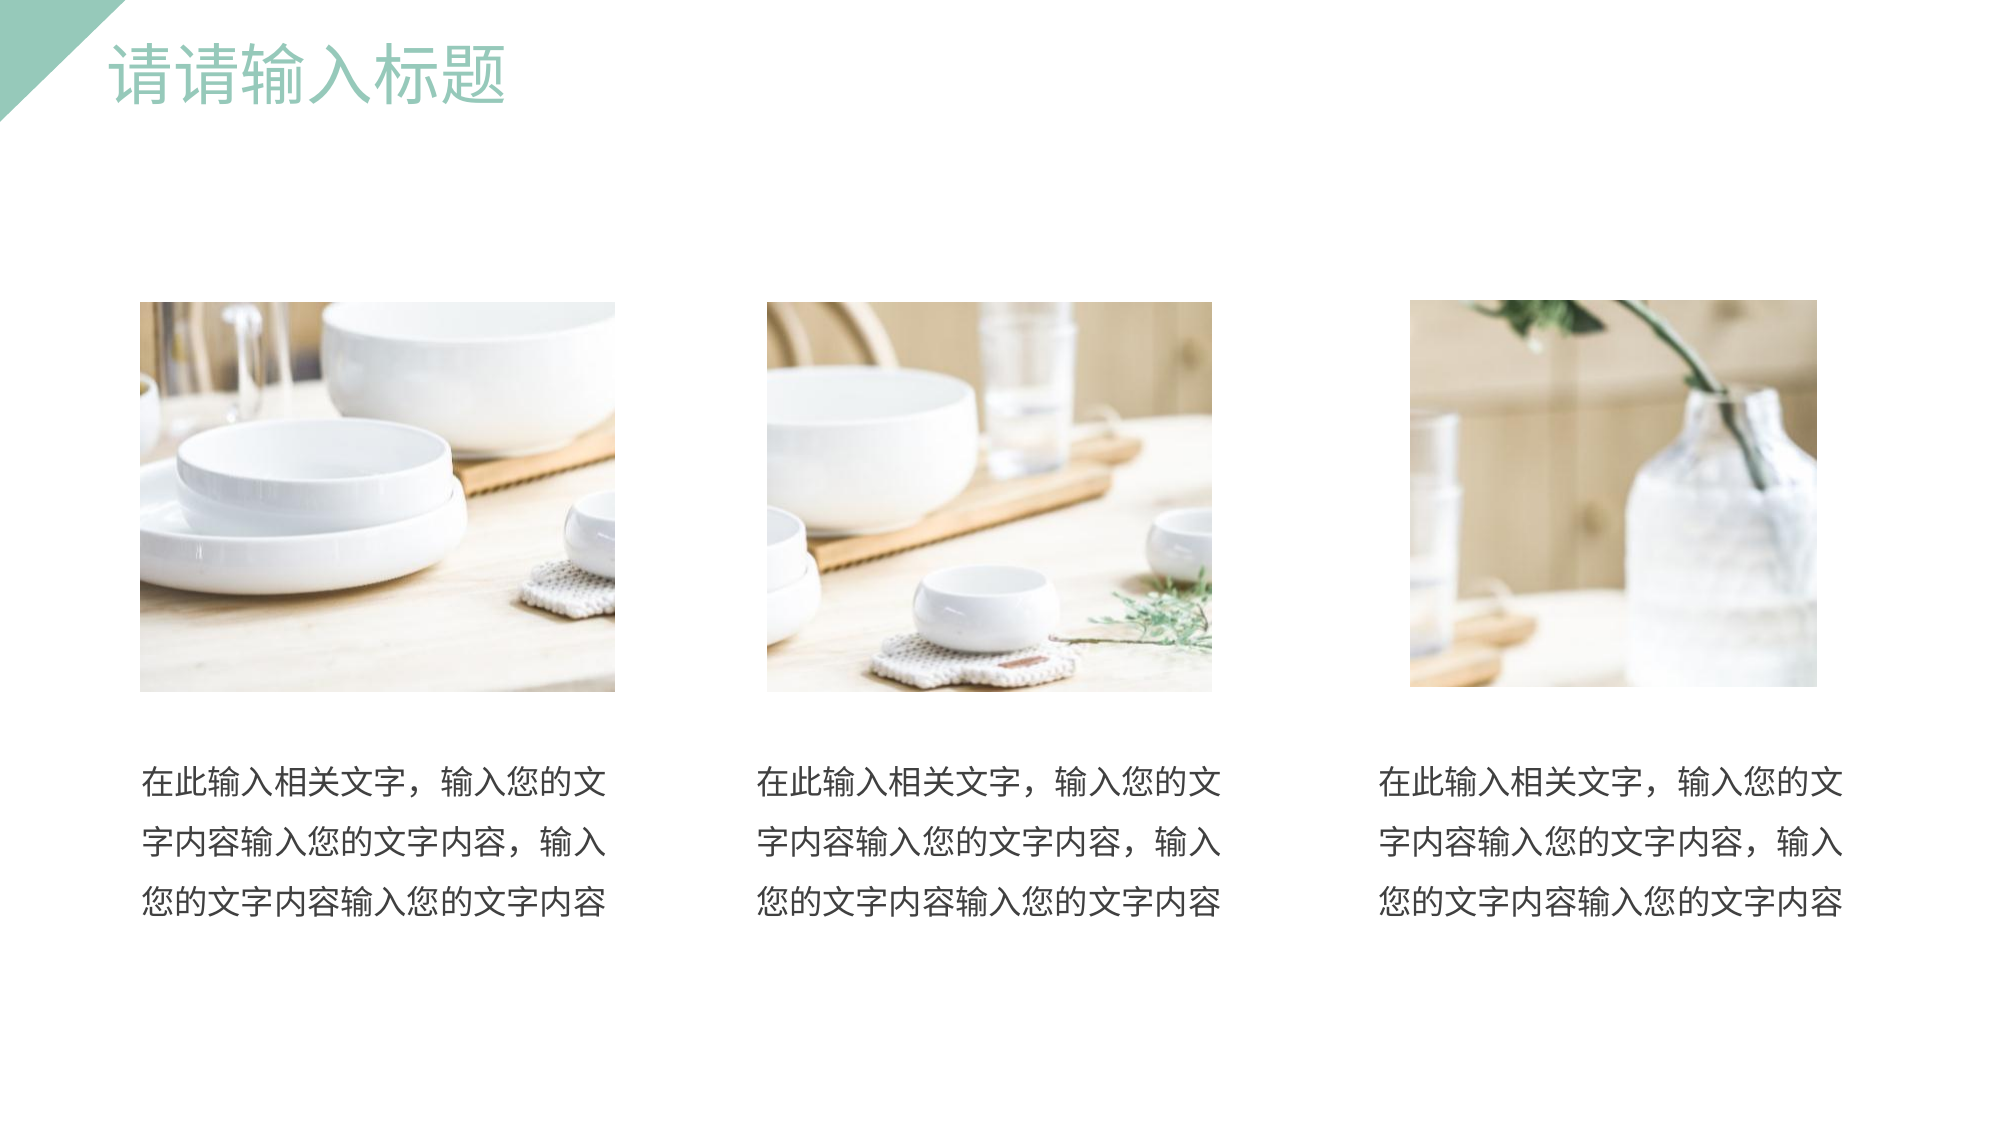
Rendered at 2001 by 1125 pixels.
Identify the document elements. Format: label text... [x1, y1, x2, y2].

text_box 在此输入相关文字，输入您的文字内容输入您的文字内容，输入您的文字内容输入您的文字内容 [1361, 733, 1866, 930]
text_box 在此输入相关文字，输入您的文字内容输入您的文字内容，输入您的文字内容输入您的文字内容 [124, 733, 647, 930]
picture [767, 302, 1212, 692]
text_box 请请输入标题 [91, 25, 522, 121]
text_box 在此输入相关文字，输入您的文字内容输入您的文字内容，输入您的文字内容输入您的文字内容 [739, 733, 1261, 930]
text_box [0, 0, 127, 124]
picture [138, 302, 615, 692]
picture [1410, 300, 1817, 687]
